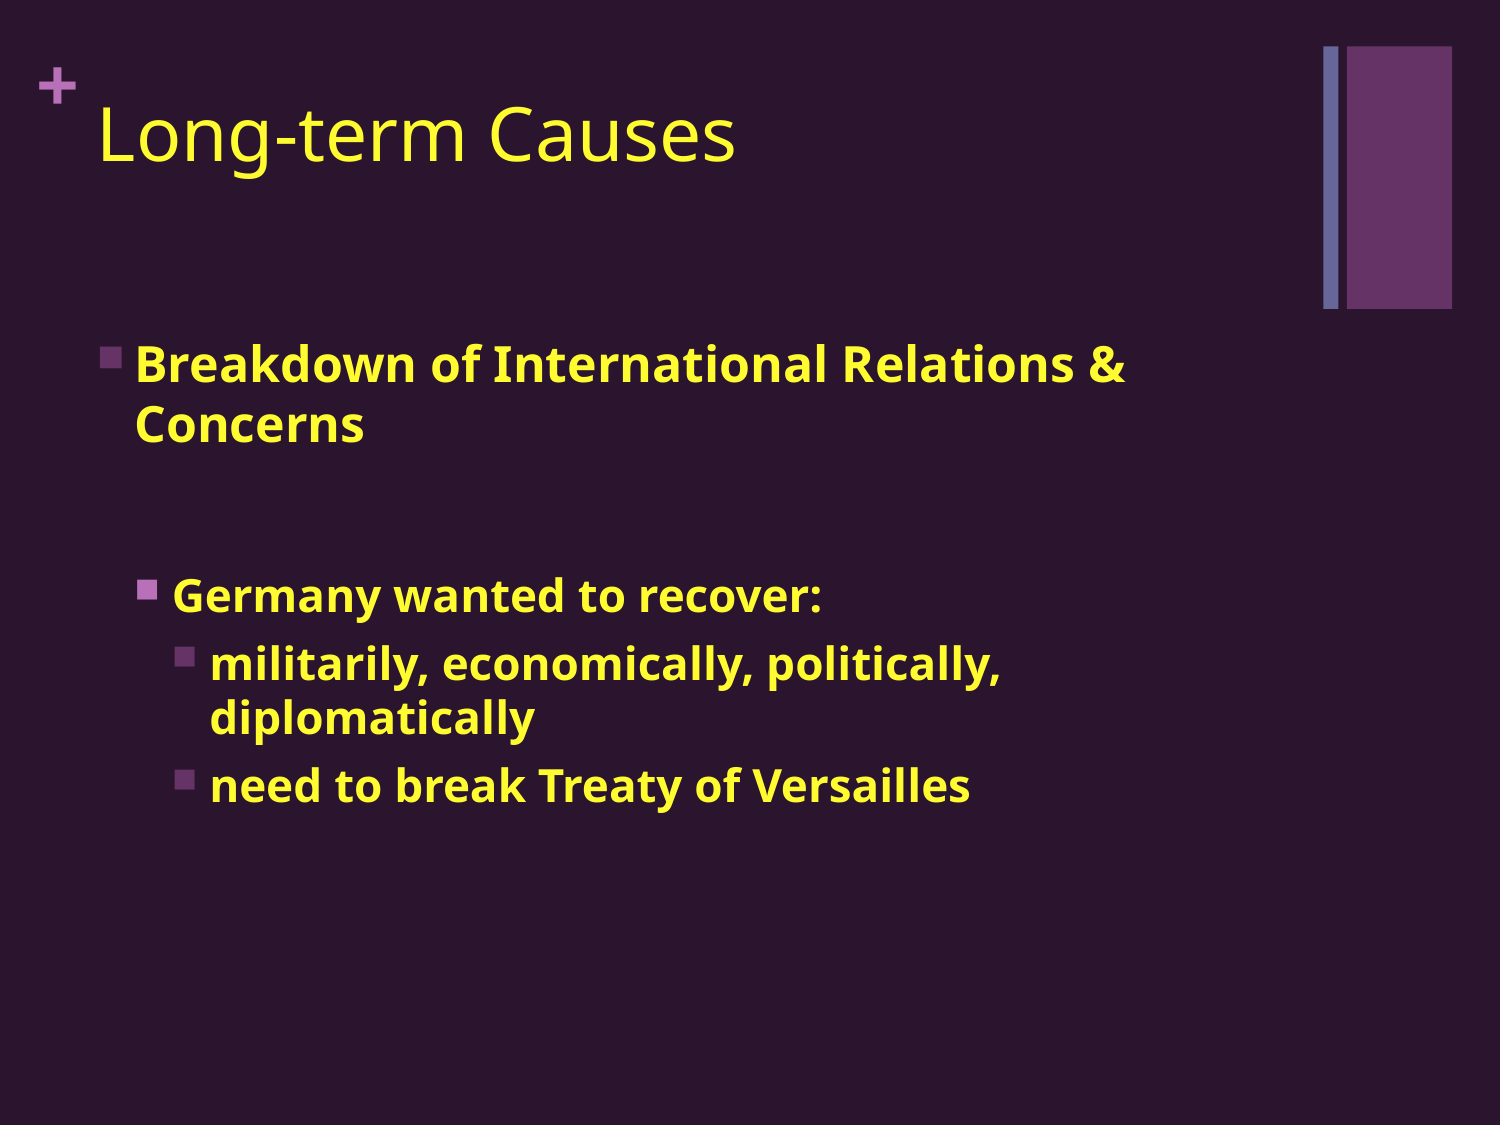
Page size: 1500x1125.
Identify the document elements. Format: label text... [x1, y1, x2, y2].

title Long-term Causes [81, 79, 1322, 263]
list Breakdown of International Relations & Concerns Germany wanted to recover: militarily, economically, politically, diplomatically need to break Treaty of Versailles [81, 324, 1322, 1005]
